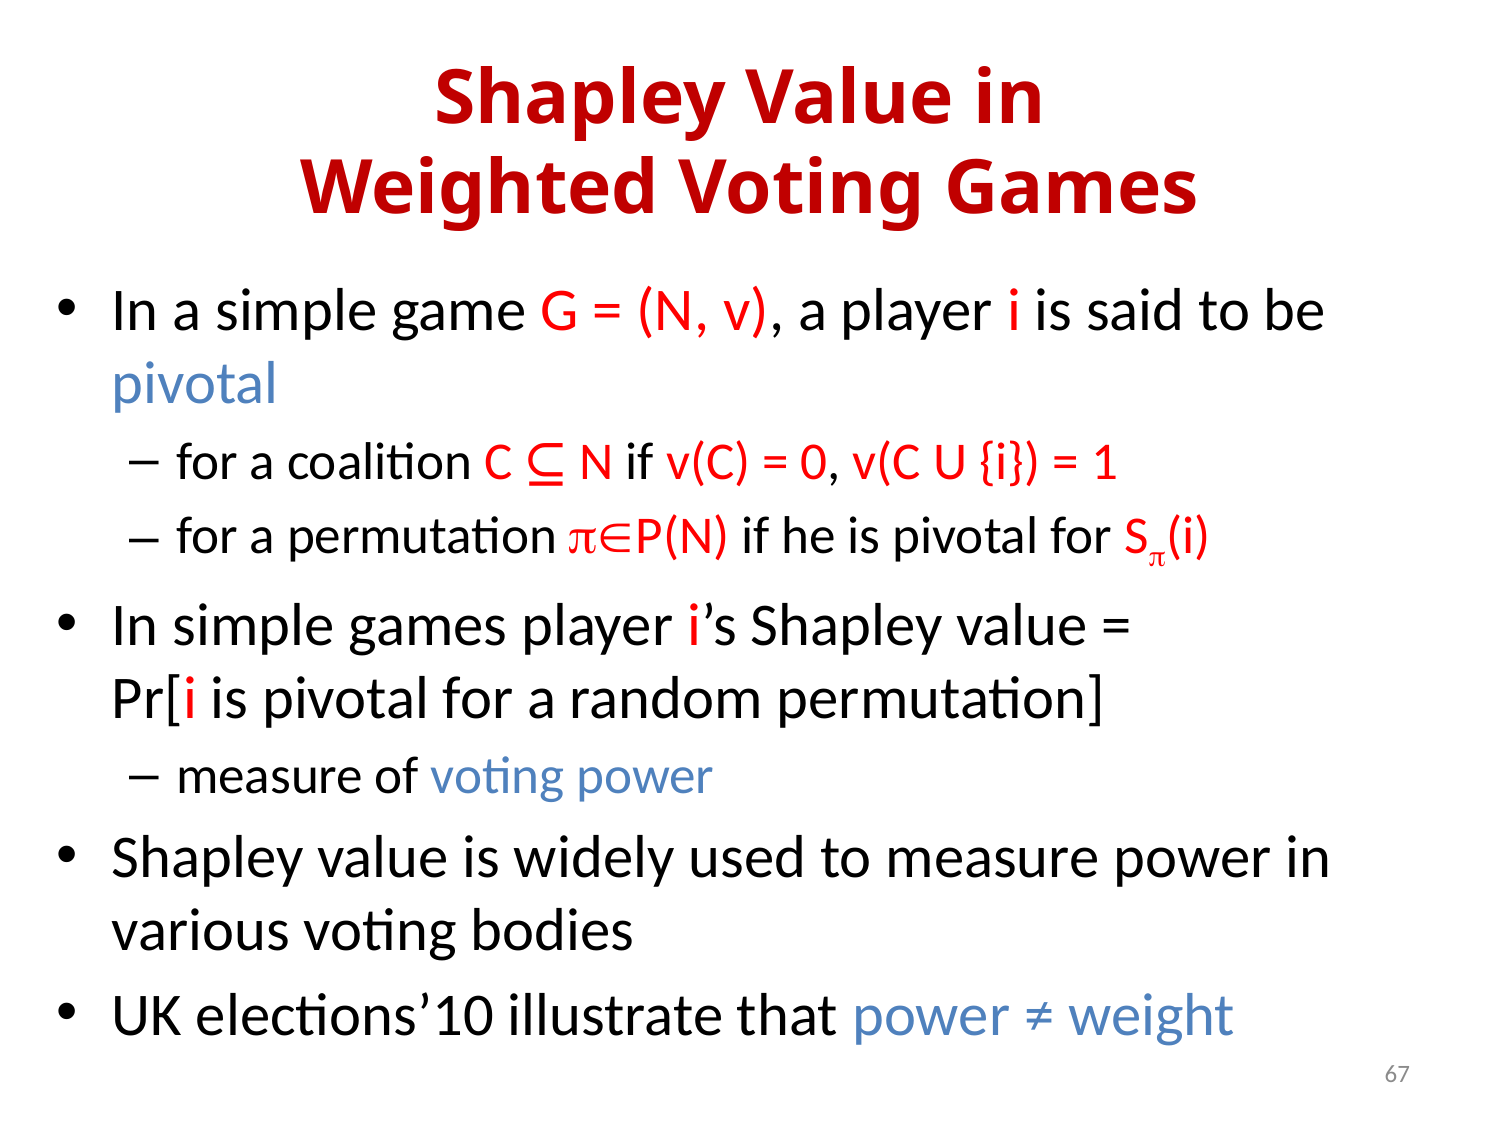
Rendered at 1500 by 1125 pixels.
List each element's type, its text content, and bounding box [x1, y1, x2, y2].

list In a simple game G = (N, v), a player i is said to be pivotal for a coalition C ⊆ N if v(C) = 0, v(C U {i}) = 1 for a permutation pP(N) if he is pivotal for Sp(i) In simple games player i’s Shapley value = Pr[i is pivotal for a random permutation] measure of voting power Shapley value is widely used to measure power in various voting bodies UK elections’10 illustrate that power ≠ weight [41, 262, 1459, 1059]
slide_number 67 [1074, 1042, 1425, 1103]
title Shapley Value in Weighted Voting Games [75, 45, 1425, 233]
